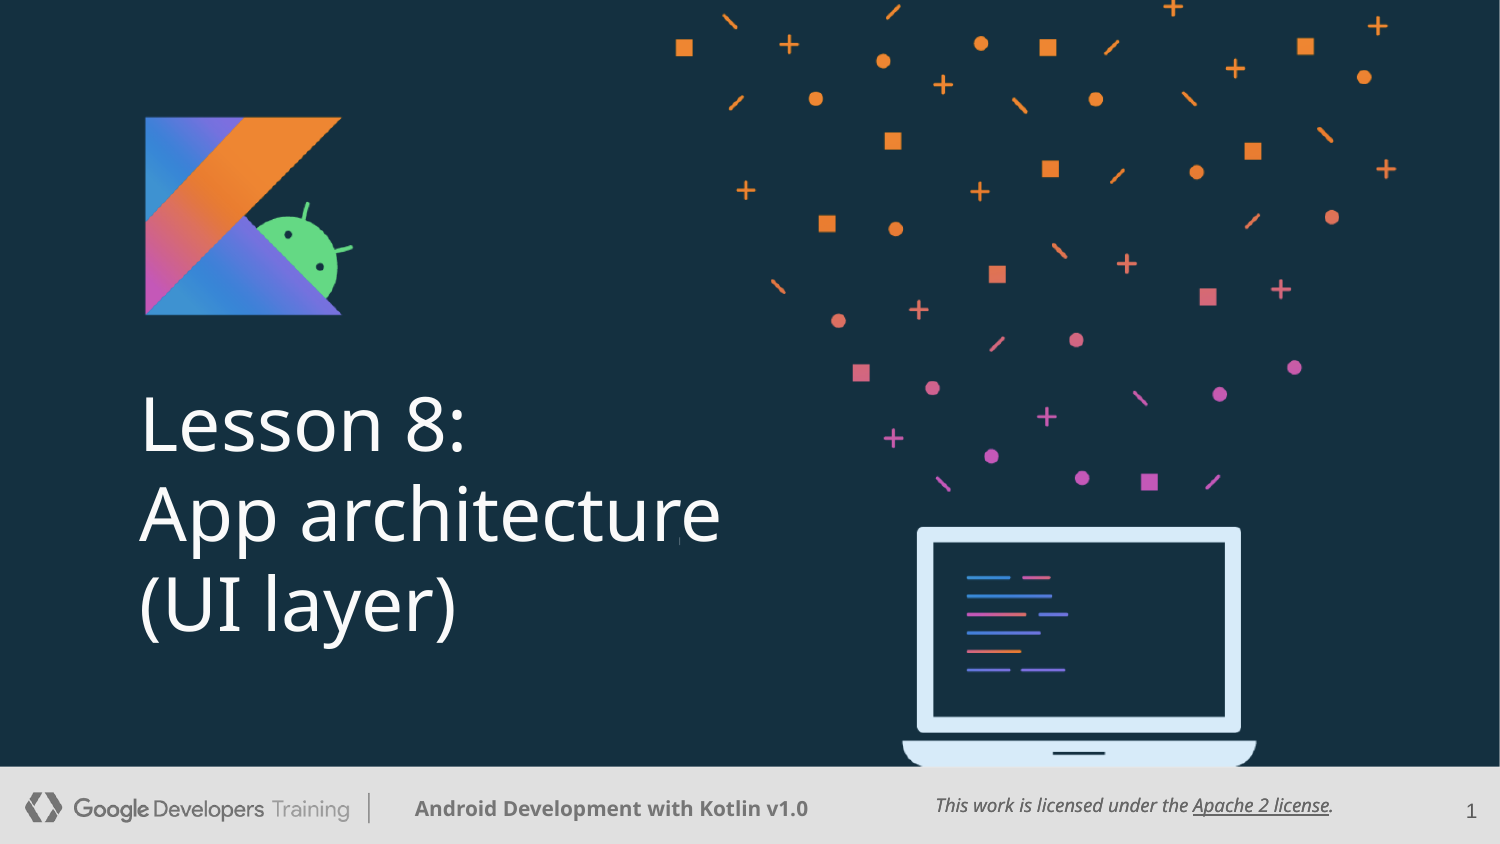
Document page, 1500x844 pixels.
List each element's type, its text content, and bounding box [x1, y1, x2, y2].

slide_number ‹#› [1402, 777, 1493, 842]
picture [0, 0, 1500, 844]
